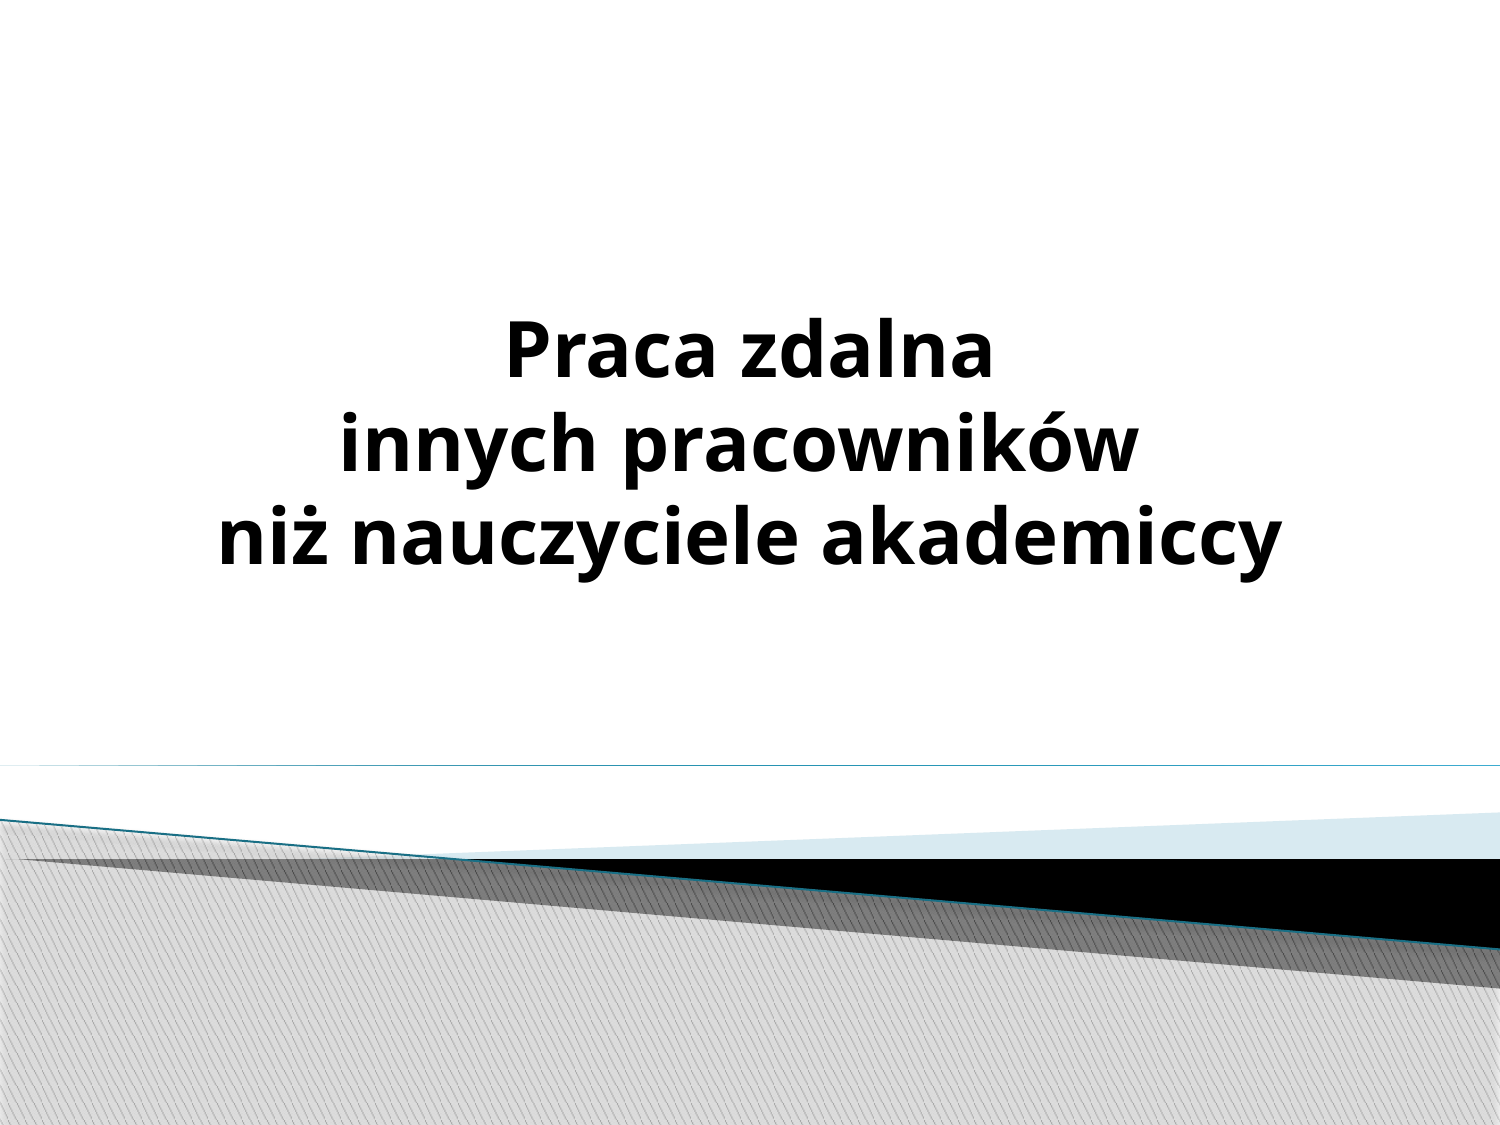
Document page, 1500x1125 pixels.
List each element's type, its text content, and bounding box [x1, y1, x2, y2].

picture [5, 859, 1500, 989]
title Praca zdalna innych pracowników niż nauczyciele akademiccy [112, 287, 1388, 588]
